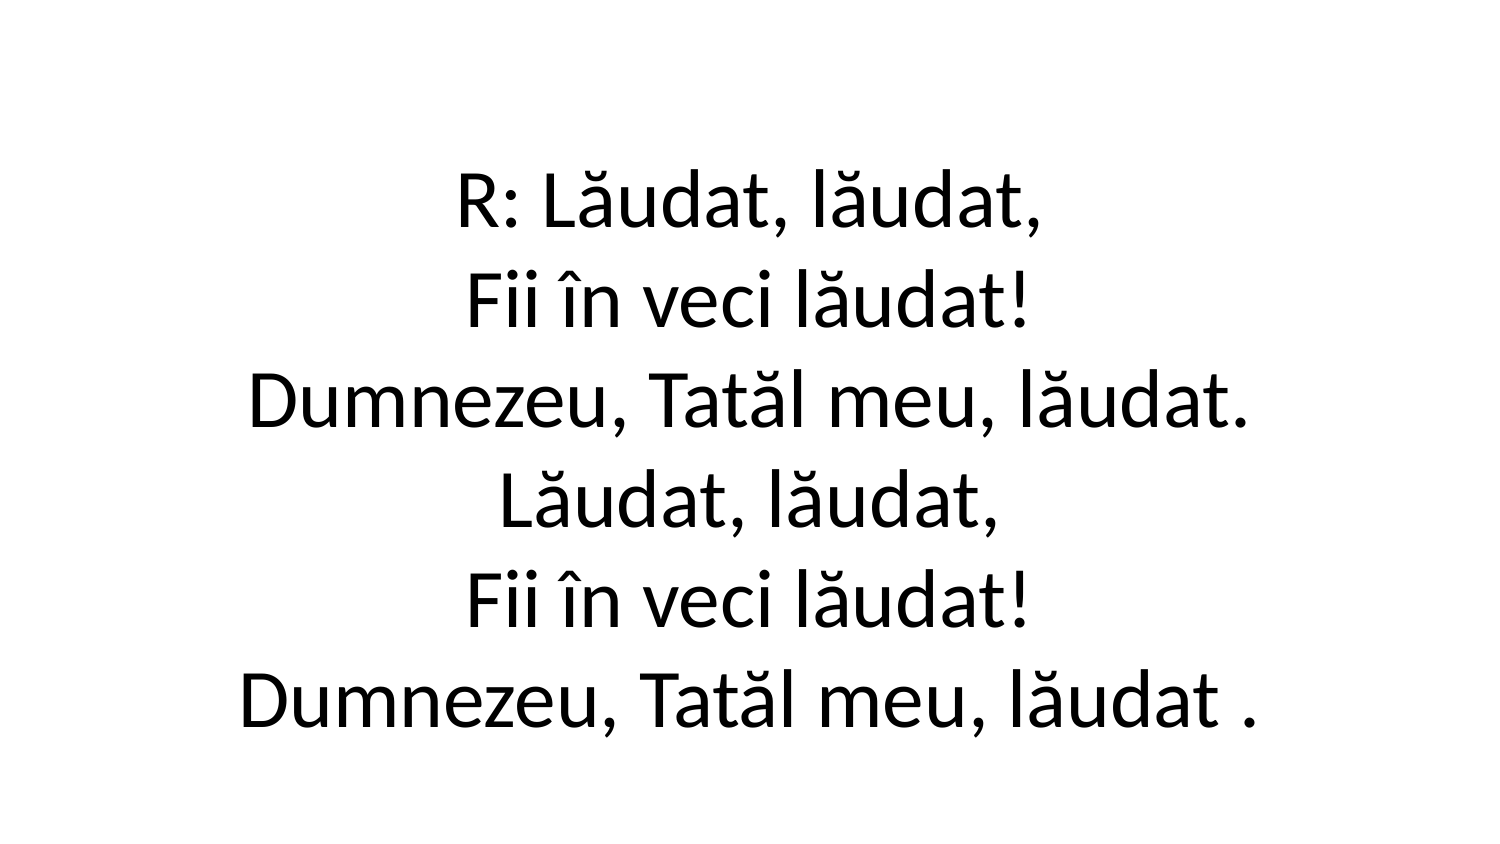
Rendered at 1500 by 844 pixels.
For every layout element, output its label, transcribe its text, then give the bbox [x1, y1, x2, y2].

text_box R: Lăudat, lăudat, Fii în veci lăudat! Dumnezeu, Tatăl meu, lăudat. Lăudat, lăudat, Fii în veci lăudat! Dumnezeu, Tatăl meu, lăudat . [223, 92, 1277, 752]
